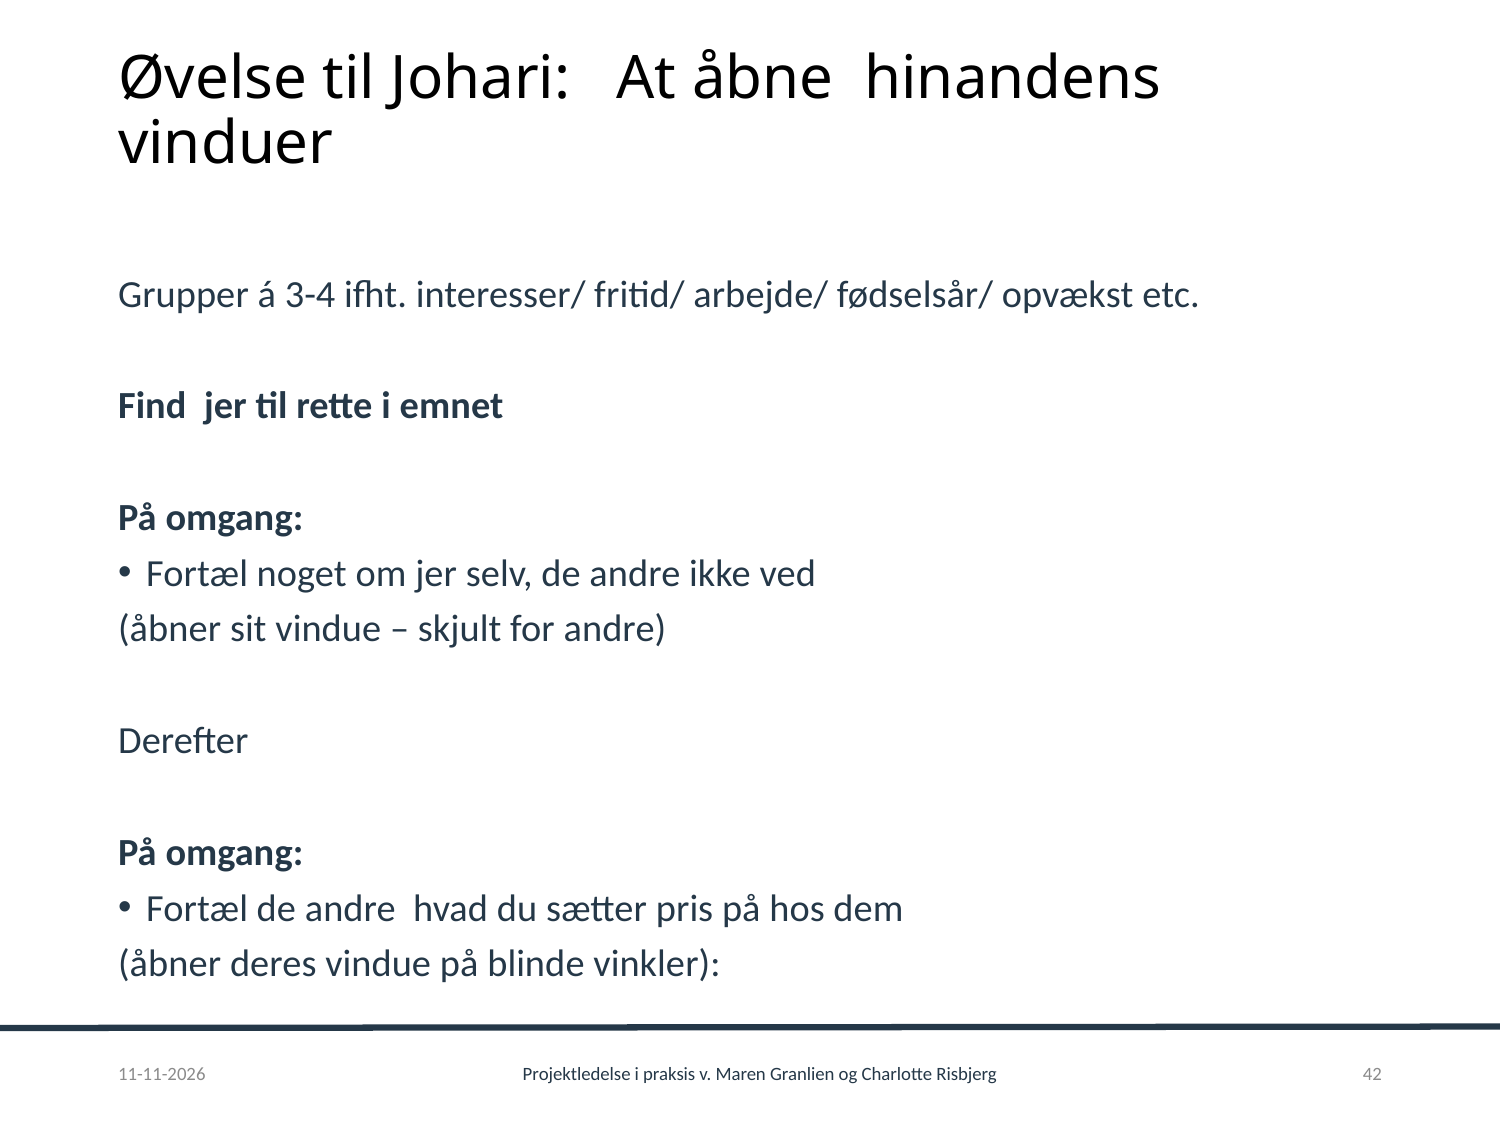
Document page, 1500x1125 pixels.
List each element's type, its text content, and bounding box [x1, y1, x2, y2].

footer Projektledelse i praksis v. Maren Granlien og Charlotte Risbjerg [265, 1042, 1254, 1103]
slide_number 42 [1281, 1042, 1397, 1103]
title Øvelse til Johari: At åbne hinandens vinduer [103, 39, 1397, 257]
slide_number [103, 1042, 252, 1103]
list Grupper á 3-4 ifht. interesser/ fritid/ arbejde/ fødselsår/ opvækst etc. Find jer til rette i emnet På omgang: Fortæl noget om jer selv, de andre ikke ved (åbner sit vindue – skjult for andre) Derefter På omgang: Fortæl de andre hvad du sætter pris på hos dem (åbner deres vindue på blinde vinkler): [103, 266, 1397, 995]
